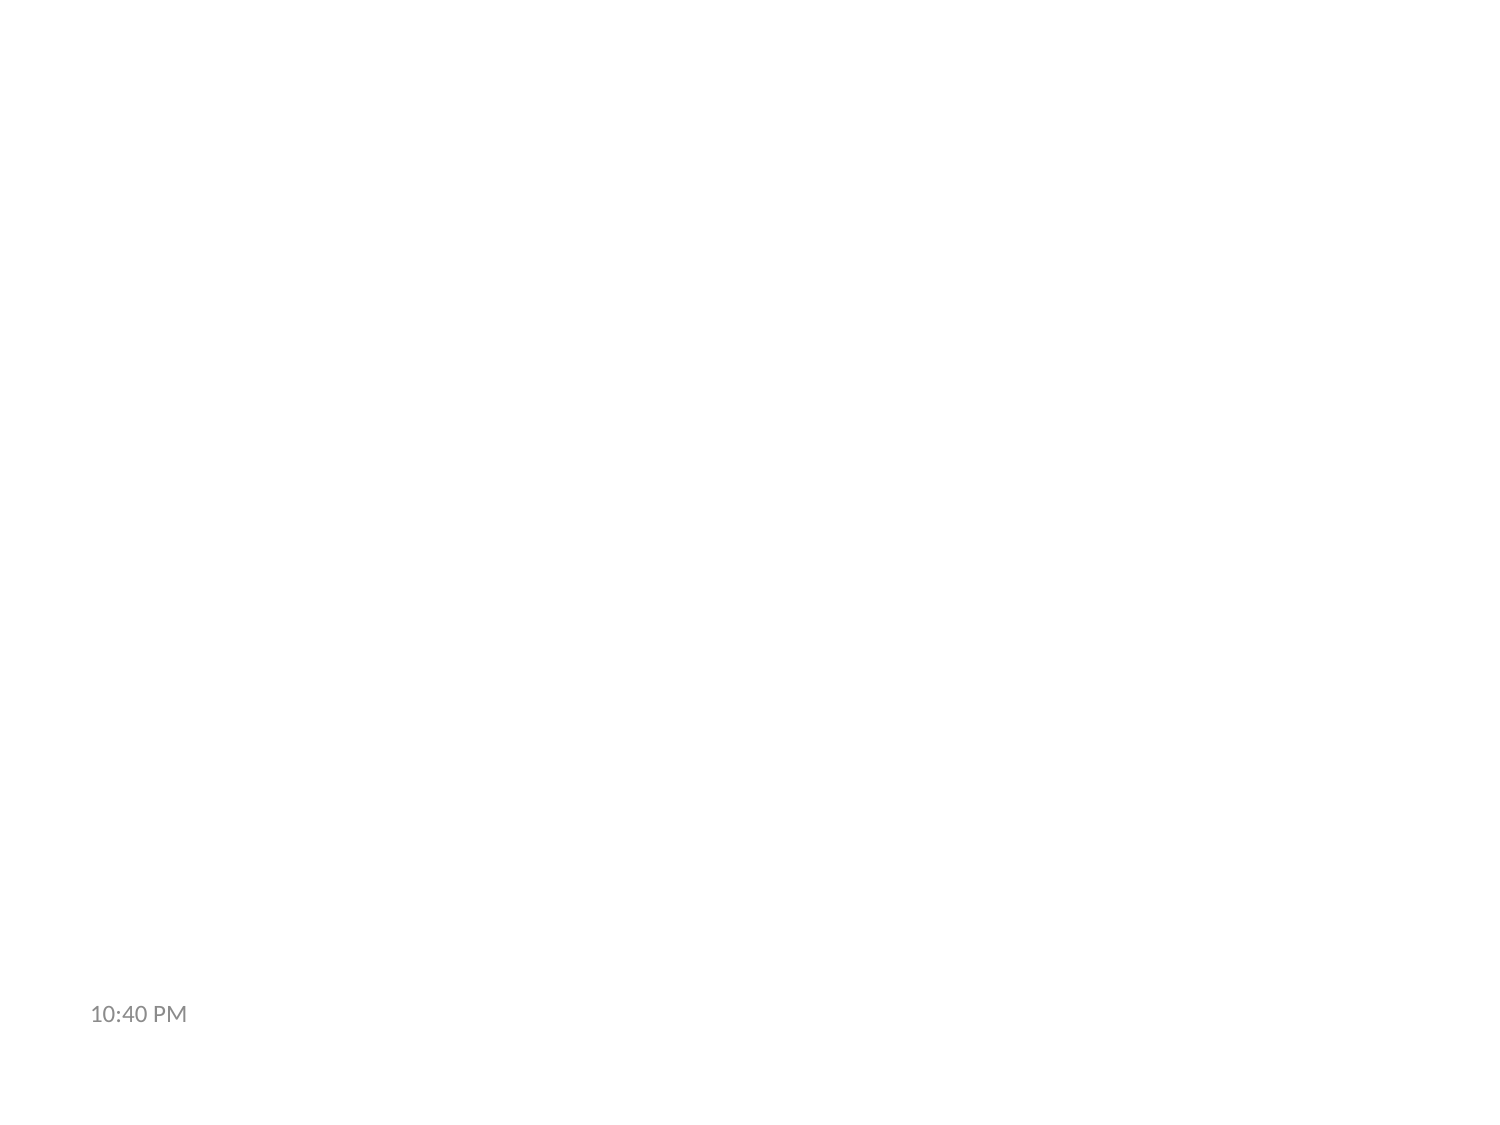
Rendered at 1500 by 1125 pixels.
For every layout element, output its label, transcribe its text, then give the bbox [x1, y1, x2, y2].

text_box 3:35 PM [75, 982, 425, 1043]
